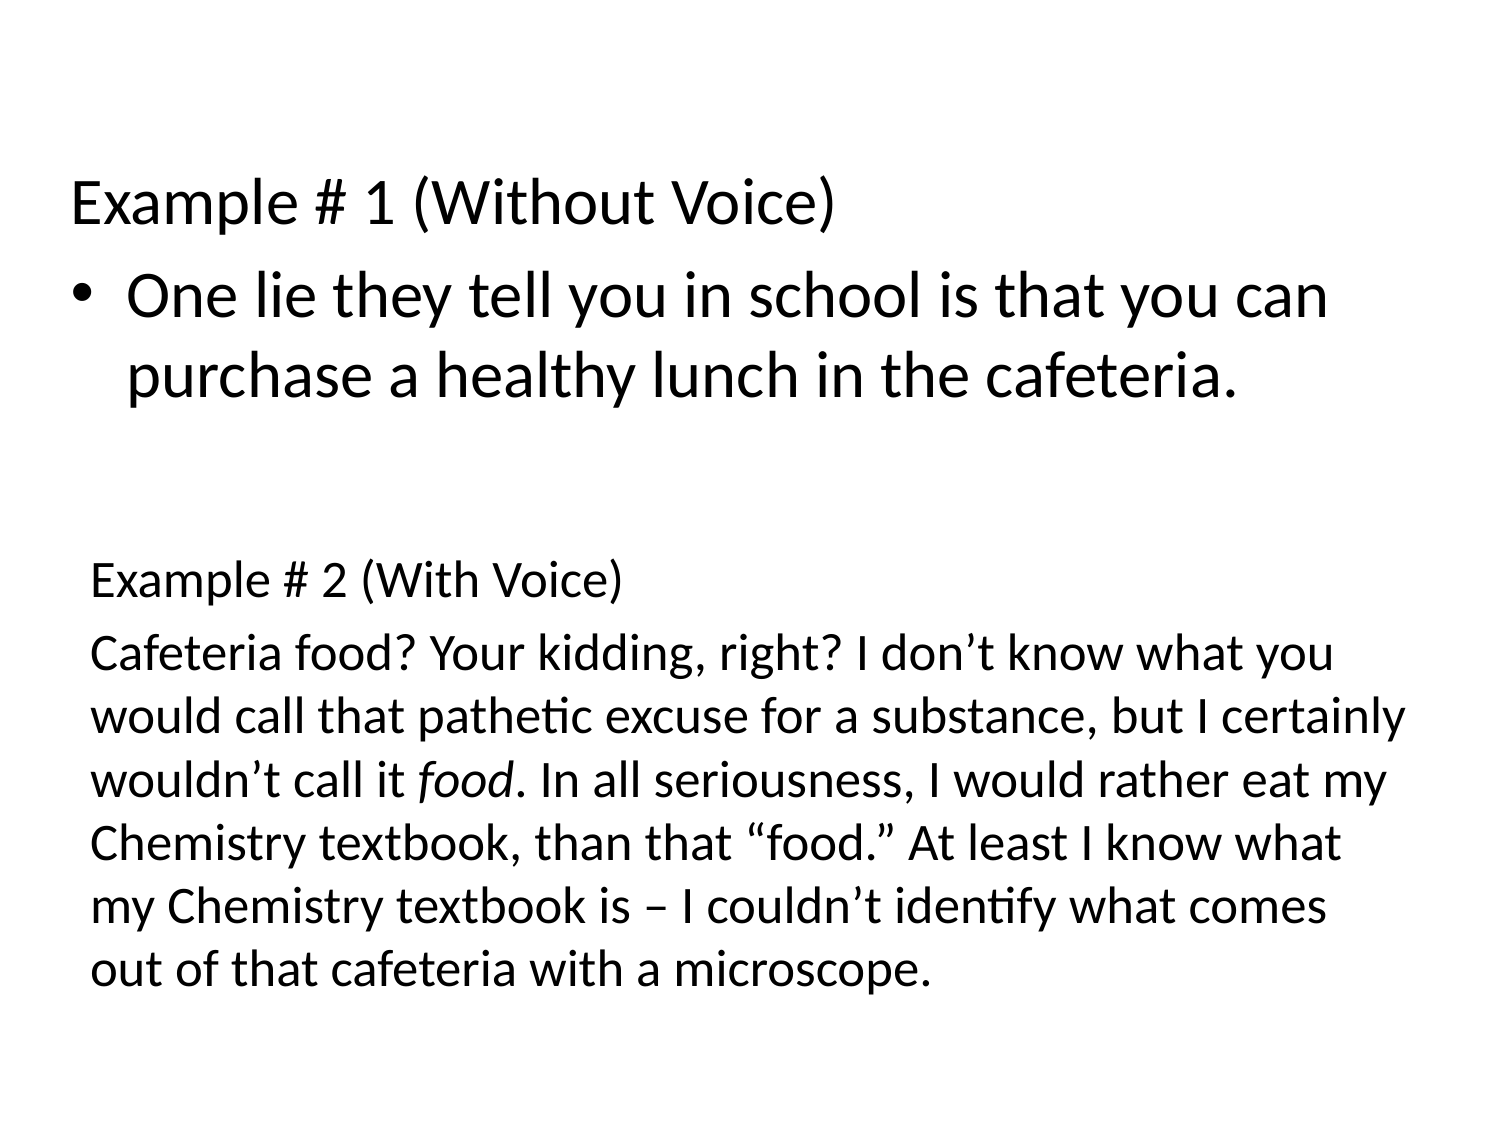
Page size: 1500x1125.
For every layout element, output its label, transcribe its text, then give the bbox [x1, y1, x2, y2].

list Example # 1 (Without Voice) One lie they tell you in school is that you can purchase a healthy lunch in the cafeteria. [55, 149, 1406, 450]
text_box Example # 2 (With Voice) Cafeteria food? Your kidding, right? I don’t know what you would call that pathetic excuse for a substance, but I certainly wouldn’t call it food. In all seriousness, I would rather eat my Chemistry textbook, than that “food.” At least I know what my Chemistry textbook is – I couldn’t identify what comes out of that cafeteria with a microscope. [74, 463, 1425, 1053]
